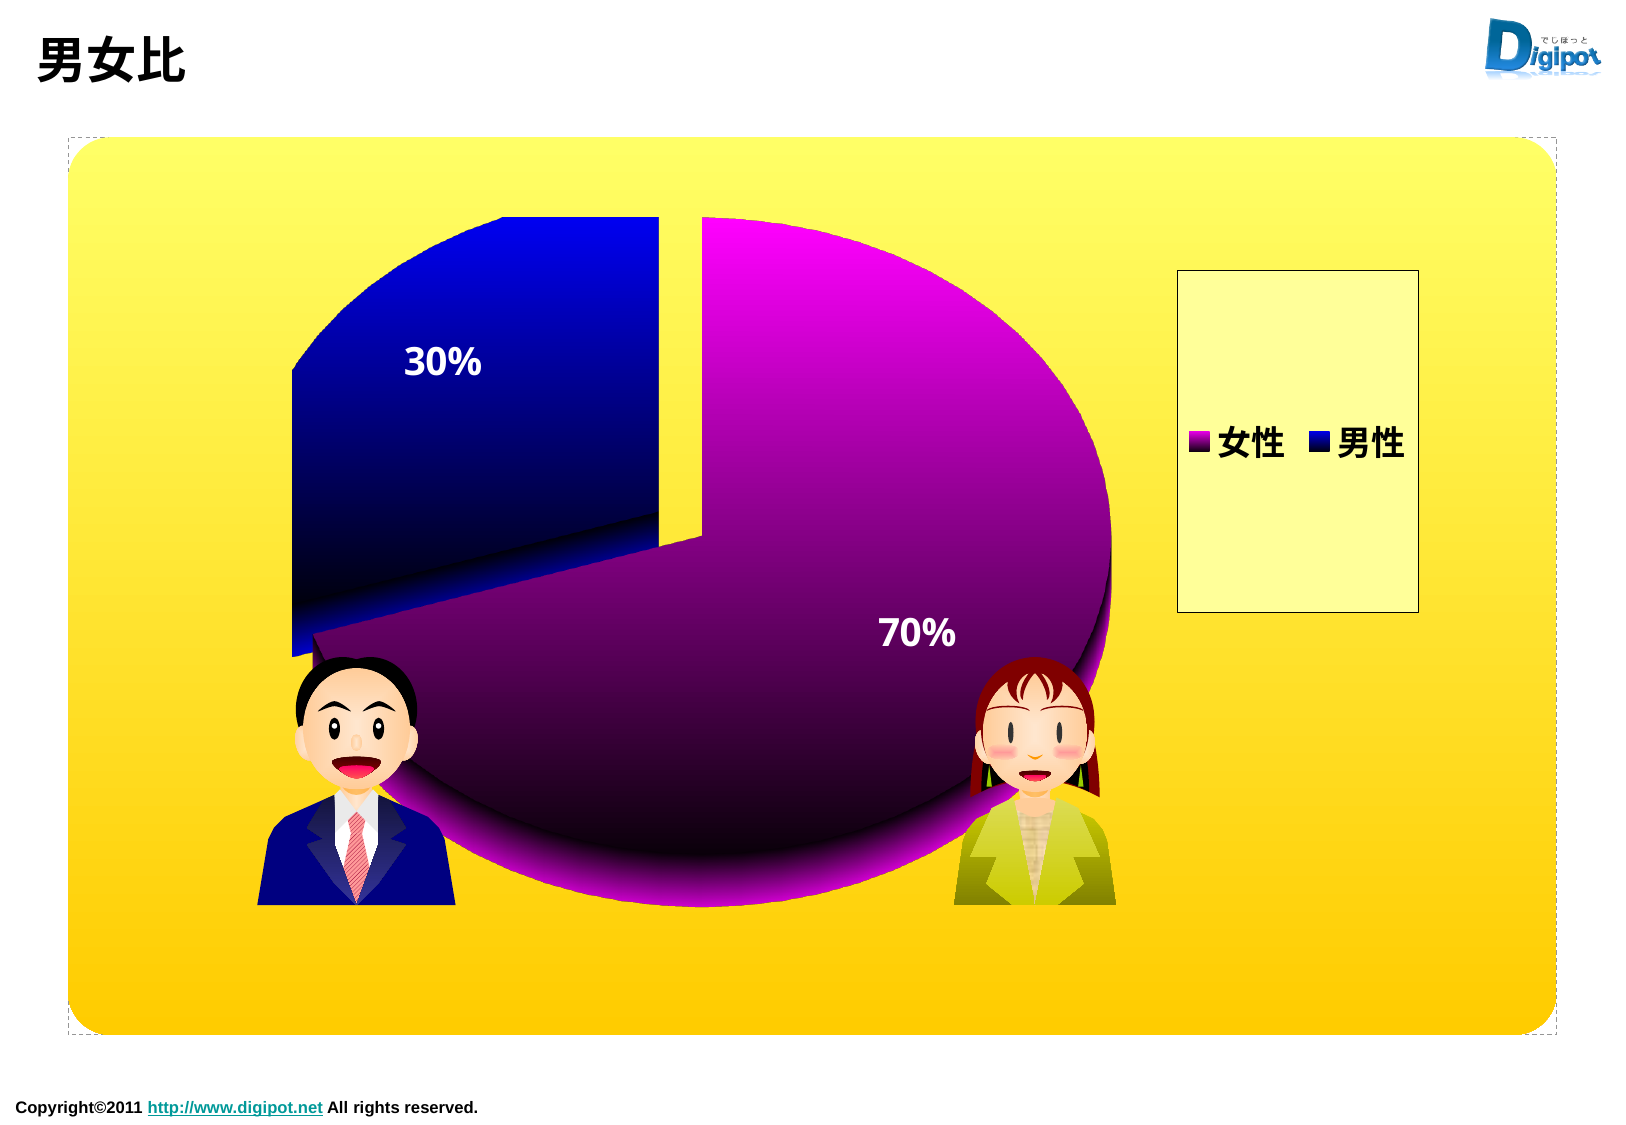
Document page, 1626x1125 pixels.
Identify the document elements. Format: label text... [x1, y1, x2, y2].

chart [247, 192, 1419, 916]
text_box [954, 657, 1116, 906]
title 男女比 [21, 19, 881, 98]
picture [1485, 18, 1602, 82]
text_box [68, 137, 1557, 594]
text_box [68, 701, 1557, 1035]
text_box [257, 656, 456, 906]
